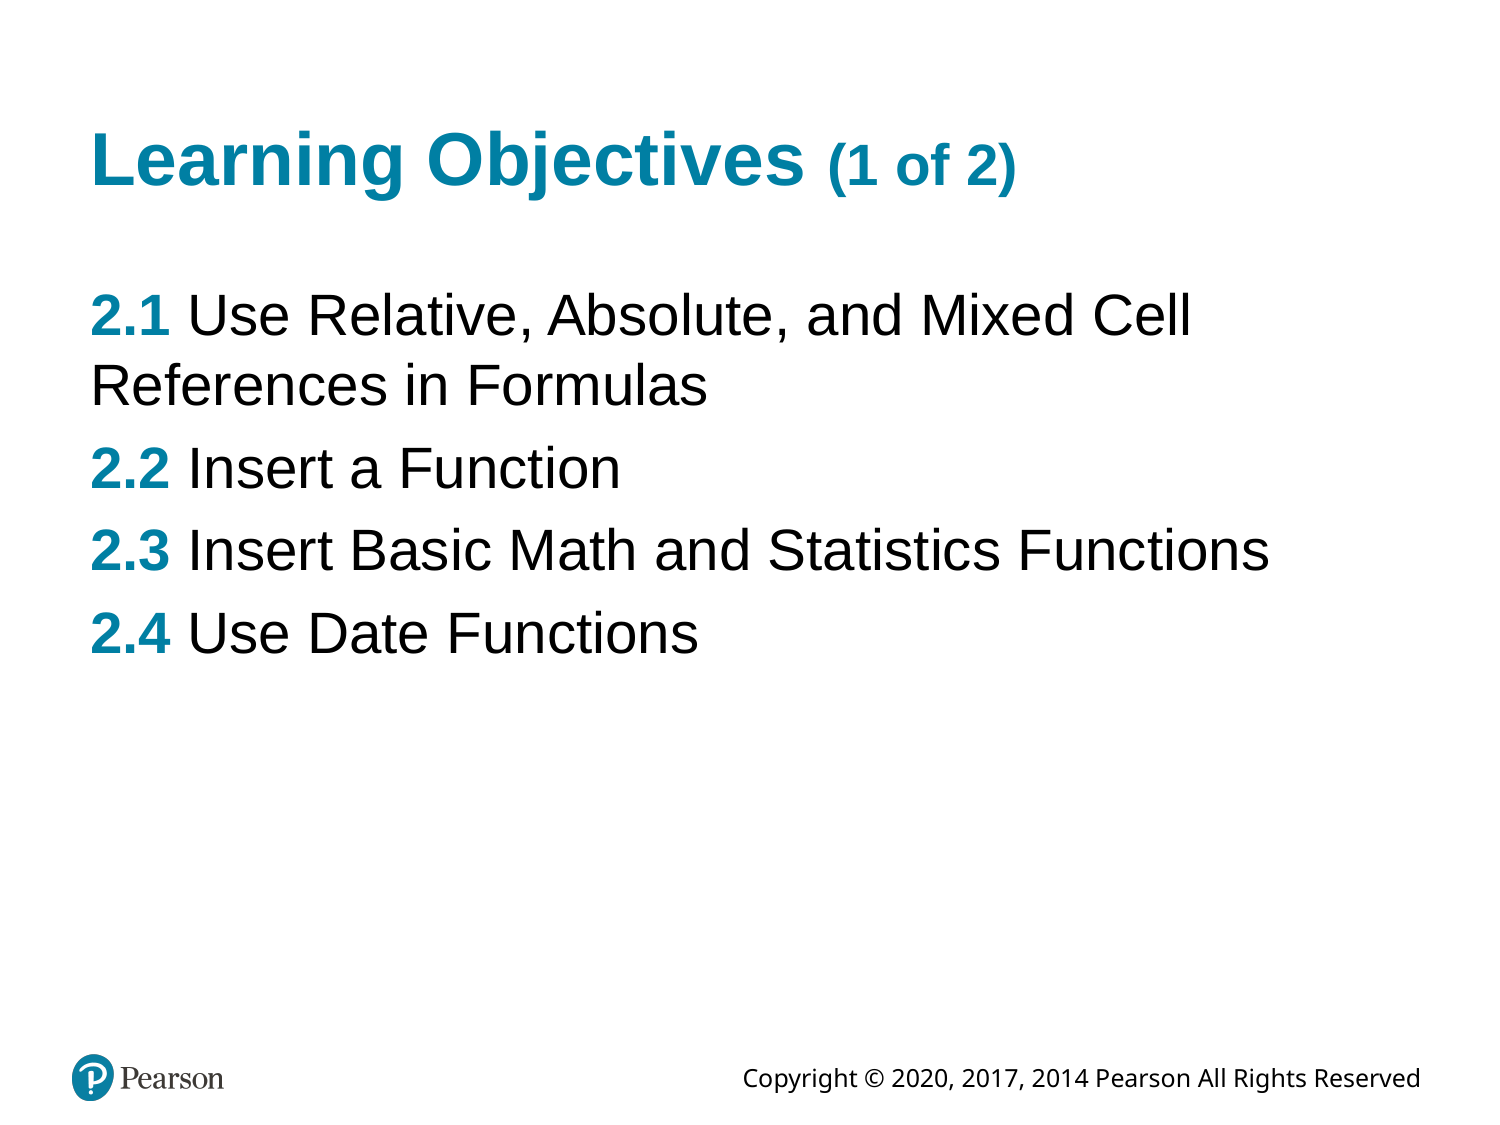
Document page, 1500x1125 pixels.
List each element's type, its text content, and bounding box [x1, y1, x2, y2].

picture [72, 1054, 88, 1070]
list 2.1 Use Relative, Absolute, and Mixed Cell References in Formulas 2.2 Insert a Function 2.3 Insert Basic Math and Statistics Functions 2.4 Use Date Functions [75, 262, 1479, 1005]
picture [80, 1063, 106, 1088]
title Learning Objectives (1 of 2) [75, 35, 1425, 216]
picture [98, 1054, 224, 1101]
picture [72, 1087, 83, 1101]
